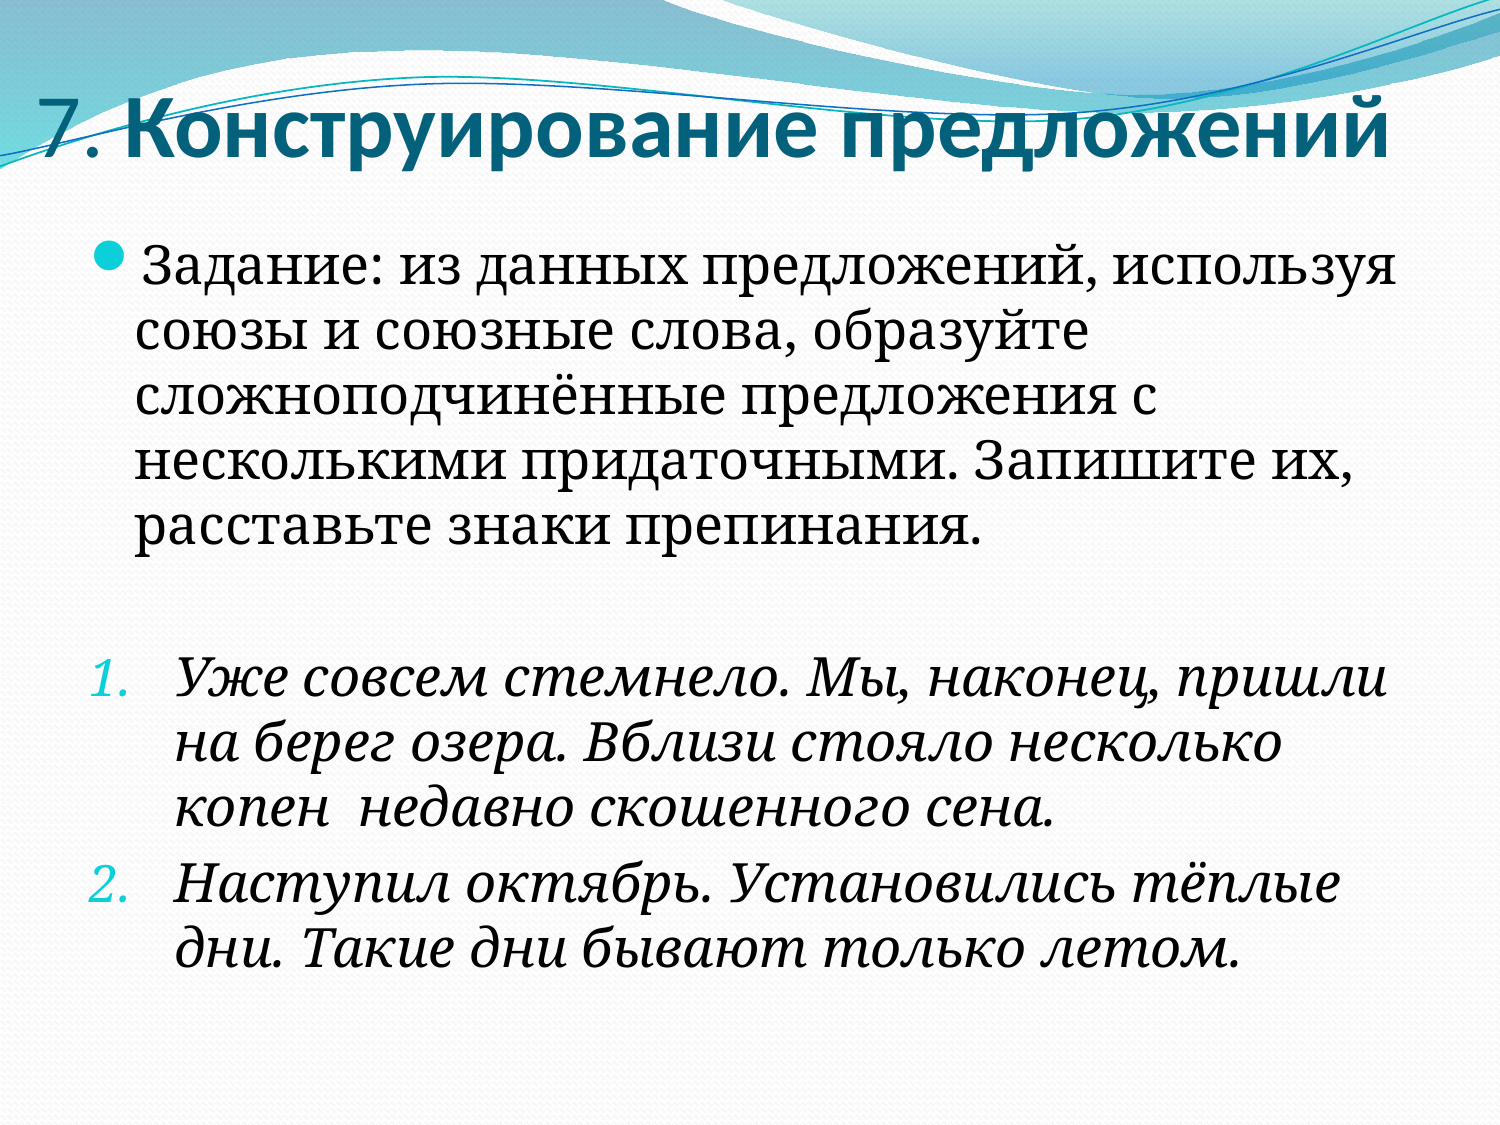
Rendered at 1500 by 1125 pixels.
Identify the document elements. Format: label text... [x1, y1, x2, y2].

list Задание: из данных предложений, используя союзы и союзные слова, образуйте сложноподчинённые предложения с несколькими придаточными. Запишите их, расставьте знаки препинания. Уже совсем стемнело. Мы, наконец, пришли на берег озера. Вблизи стояло несколько копен недавно скошенного сена. Наступил октябрь. Установились тёплые дни. Такие дни бывают только летом. [75, 222, 1425, 1067]
title 7. Конструирование предложений [35, 35, 1454, 176]
